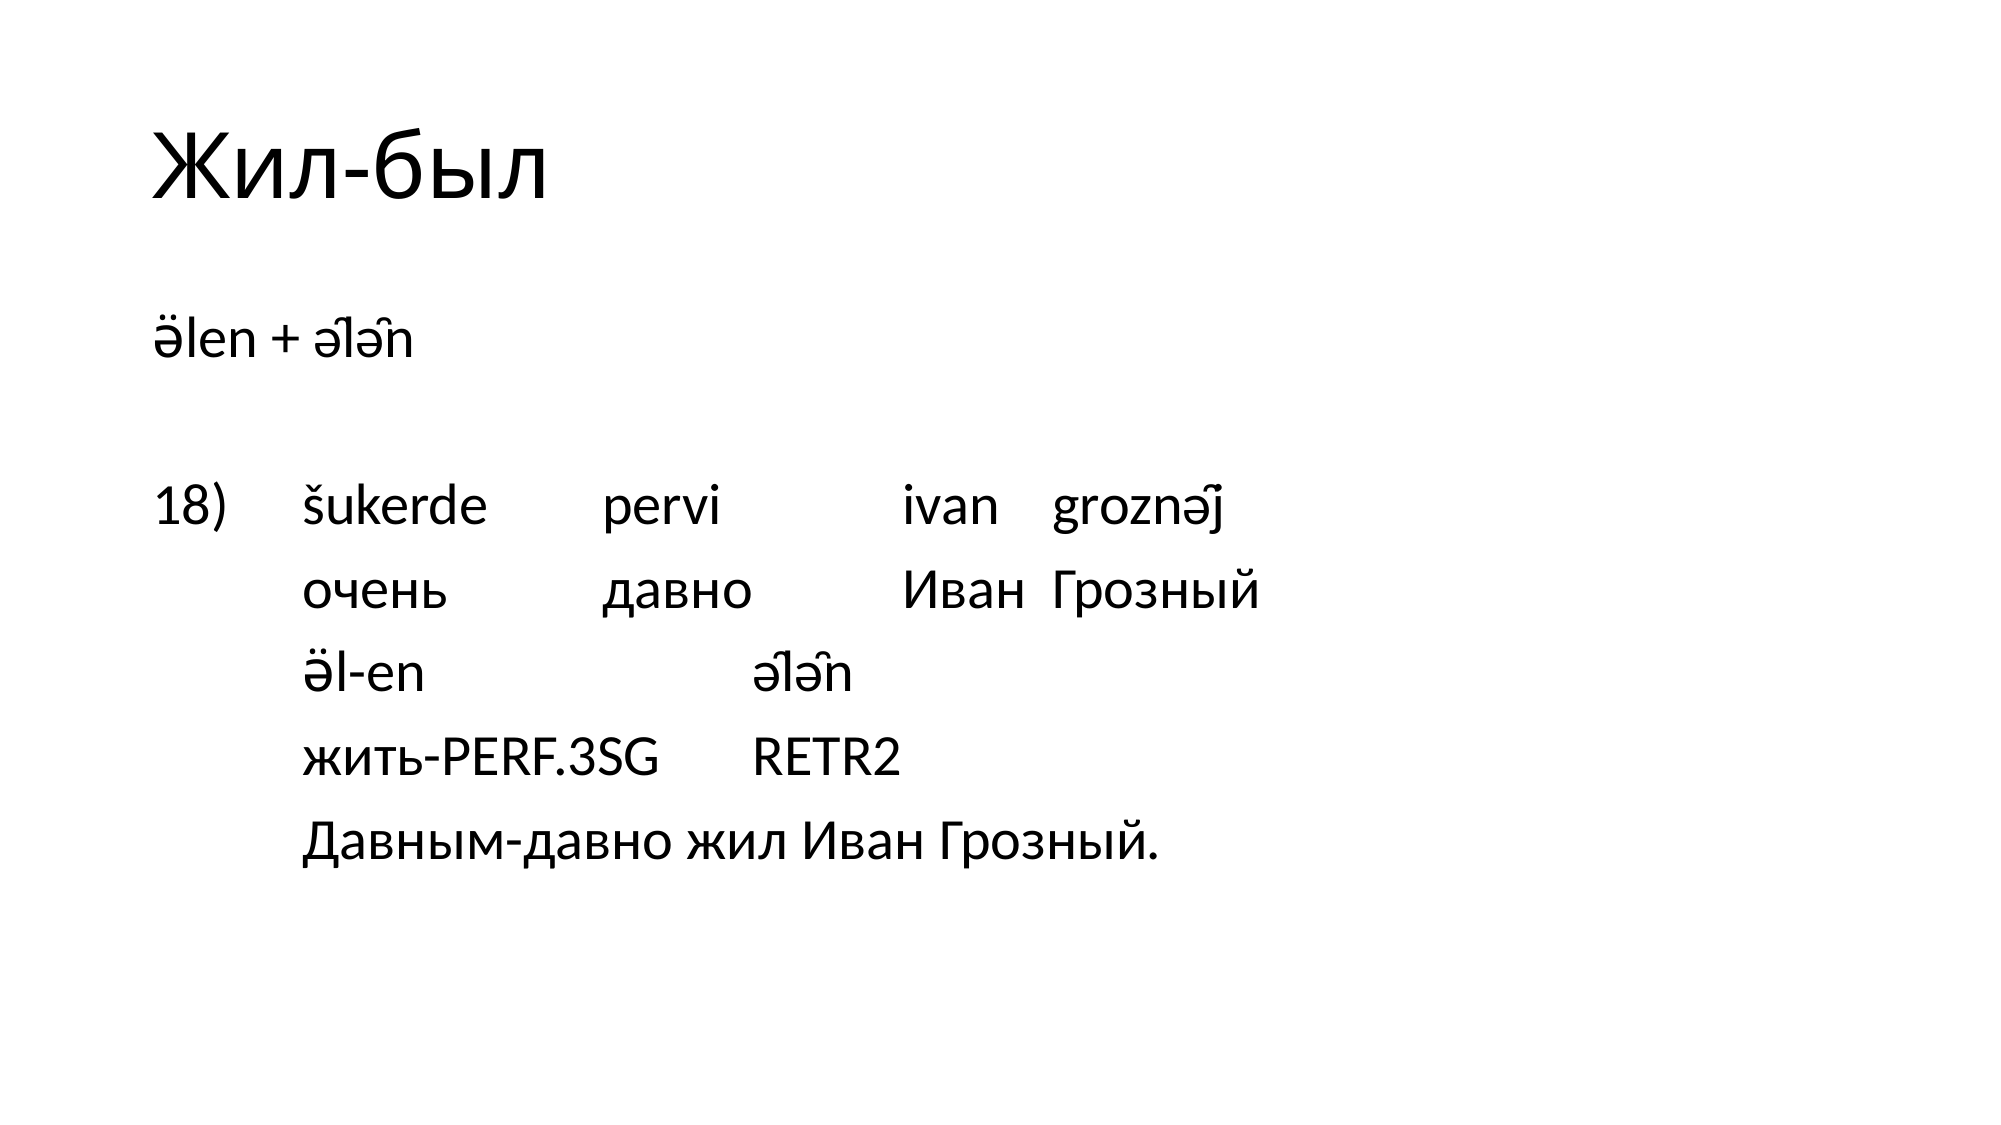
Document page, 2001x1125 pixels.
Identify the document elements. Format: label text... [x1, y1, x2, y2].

title Жил-был [137, 59, 1863, 278]
list ə̈len + ə̑lə̑n 18) šukerde pervi ivan groznə̑j очень давно Иван Грозный ə̈l-en ə̑lə̑n жить-PERF.3SG RETR2 Давным-давно жил Иван Грозный. [137, 299, 1863, 1014]
